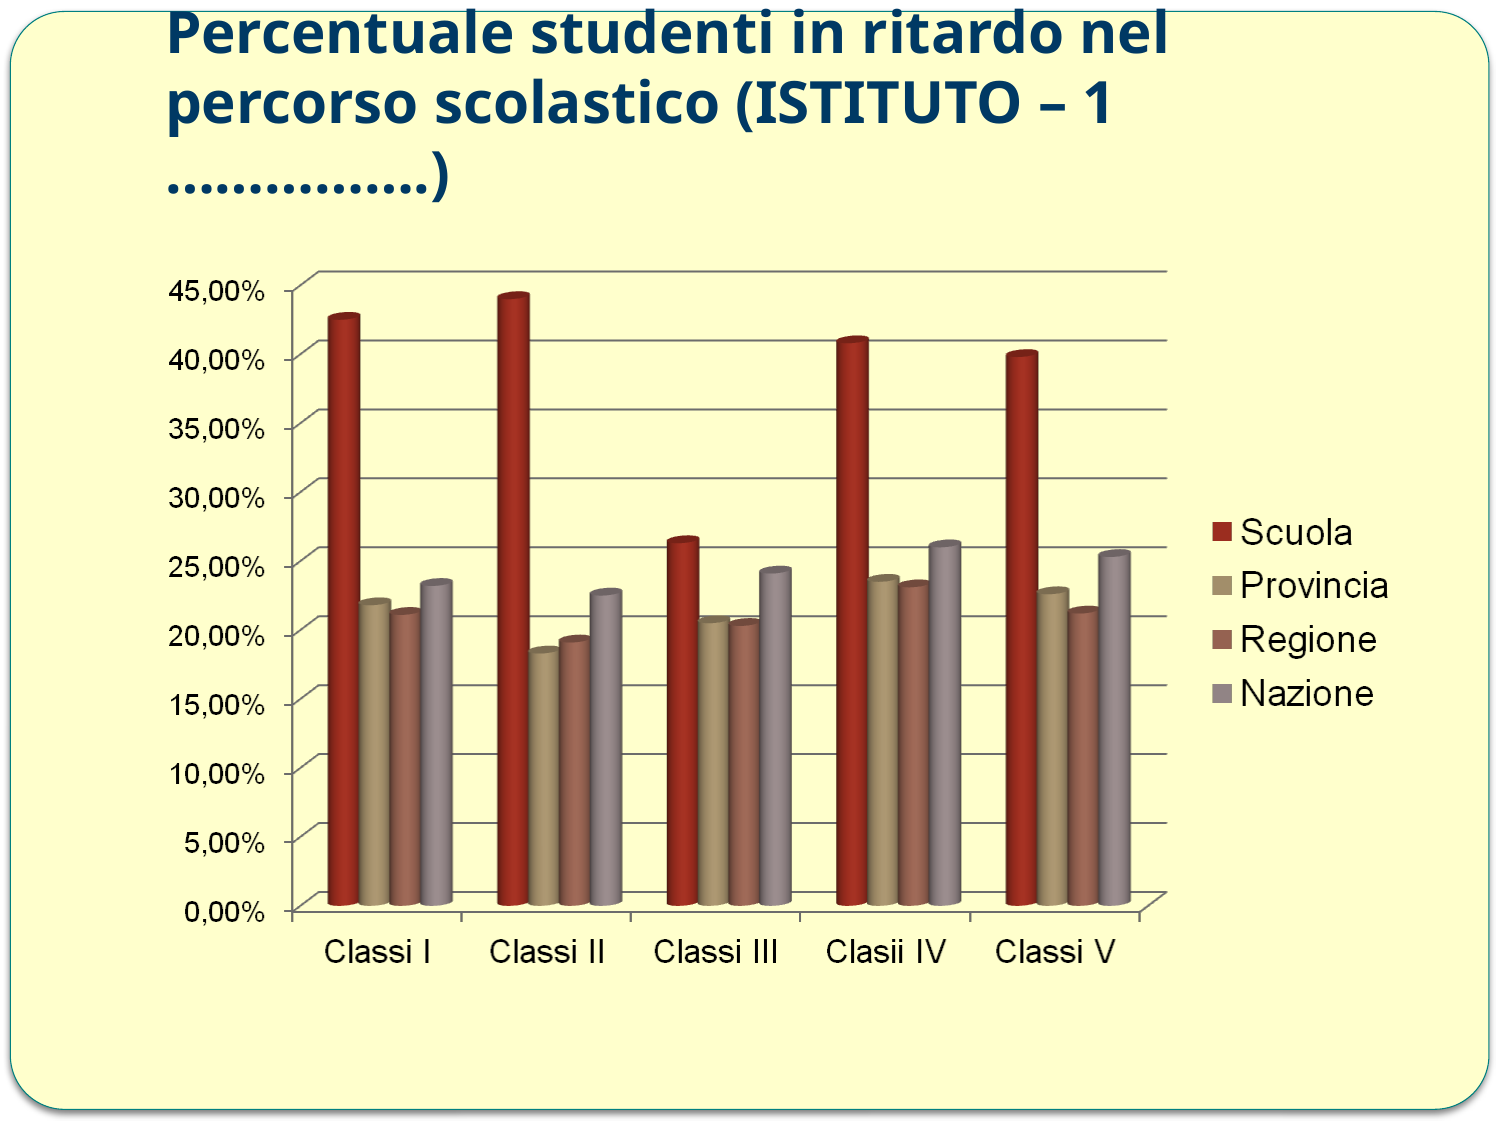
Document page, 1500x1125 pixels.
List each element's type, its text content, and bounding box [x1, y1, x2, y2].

title Percentuale studenti in ritardo nel percorso scolastico (ISTITUTO – 1 …………….) [149, 44, 1426, 221]
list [141, 228, 1434, 996]
